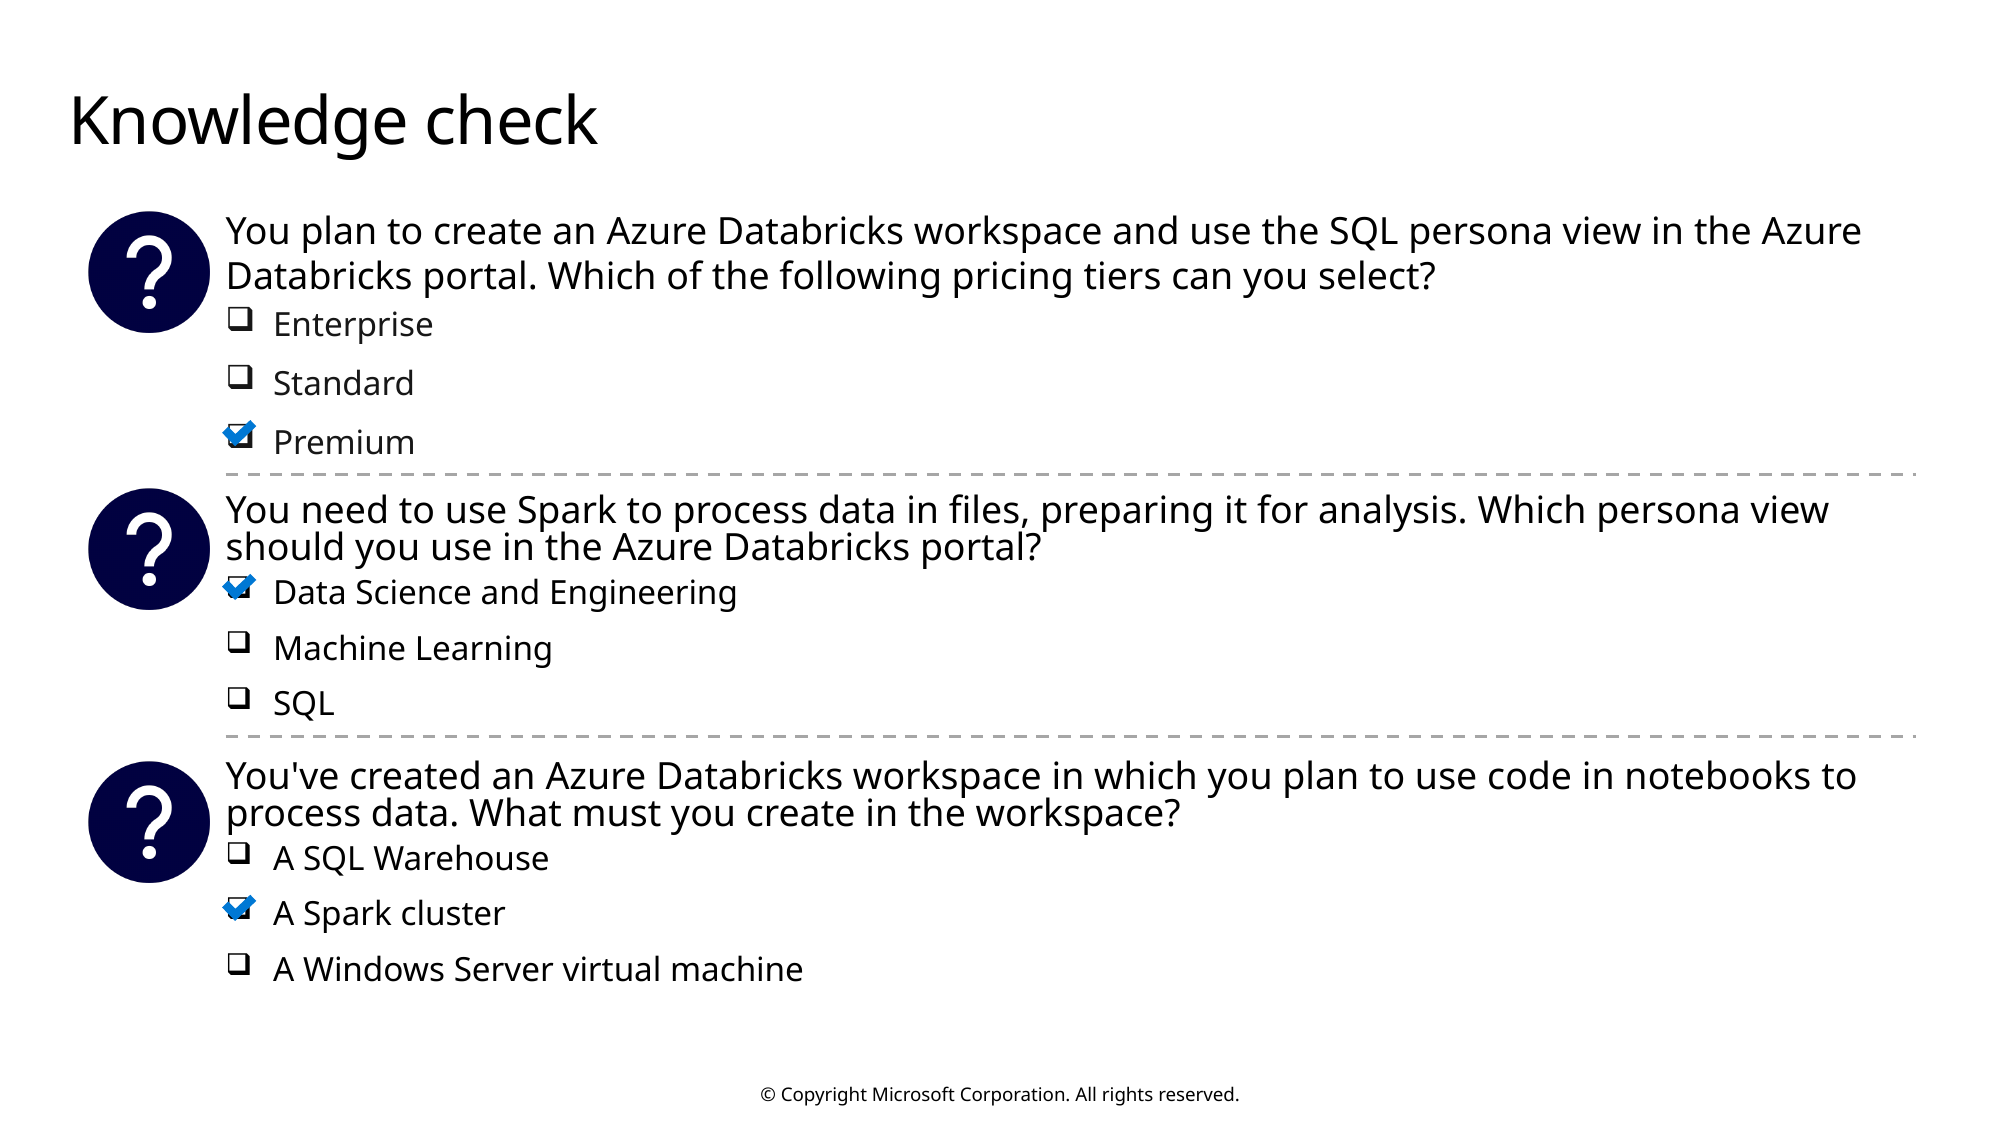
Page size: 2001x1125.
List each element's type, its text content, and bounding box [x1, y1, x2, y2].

picture [72, 195, 226, 350]
list You need to use Spark to process data in files, preparing it for analysis. Which persona view should you use in the Azure Databricks portal? Data Science and Engineering Machine Learning SQL [225, 489, 1930, 727]
picture [72, 745, 226, 899]
text_box [225, 423, 253, 443]
list You plan to create an Azure Databricks workspace and use the SQL persona view in the Azure Databricks portal. Which of the following pricing tiers can you select? Enterprise Standard Premium [225, 215, 1930, 453]
list You've created an Azure Databricks workspace in which you plan to use code in notebooks to process data. What must you create in the workspace? A SQL Warehouse A Spark cluster A Windows Server virtual machine [225, 746, 1930, 1002]
text_box [226, 577, 253, 597]
picture [72, 471, 226, 626]
text_box [225, 898, 253, 918]
title Knowledge check [68, 72, 1930, 184]
